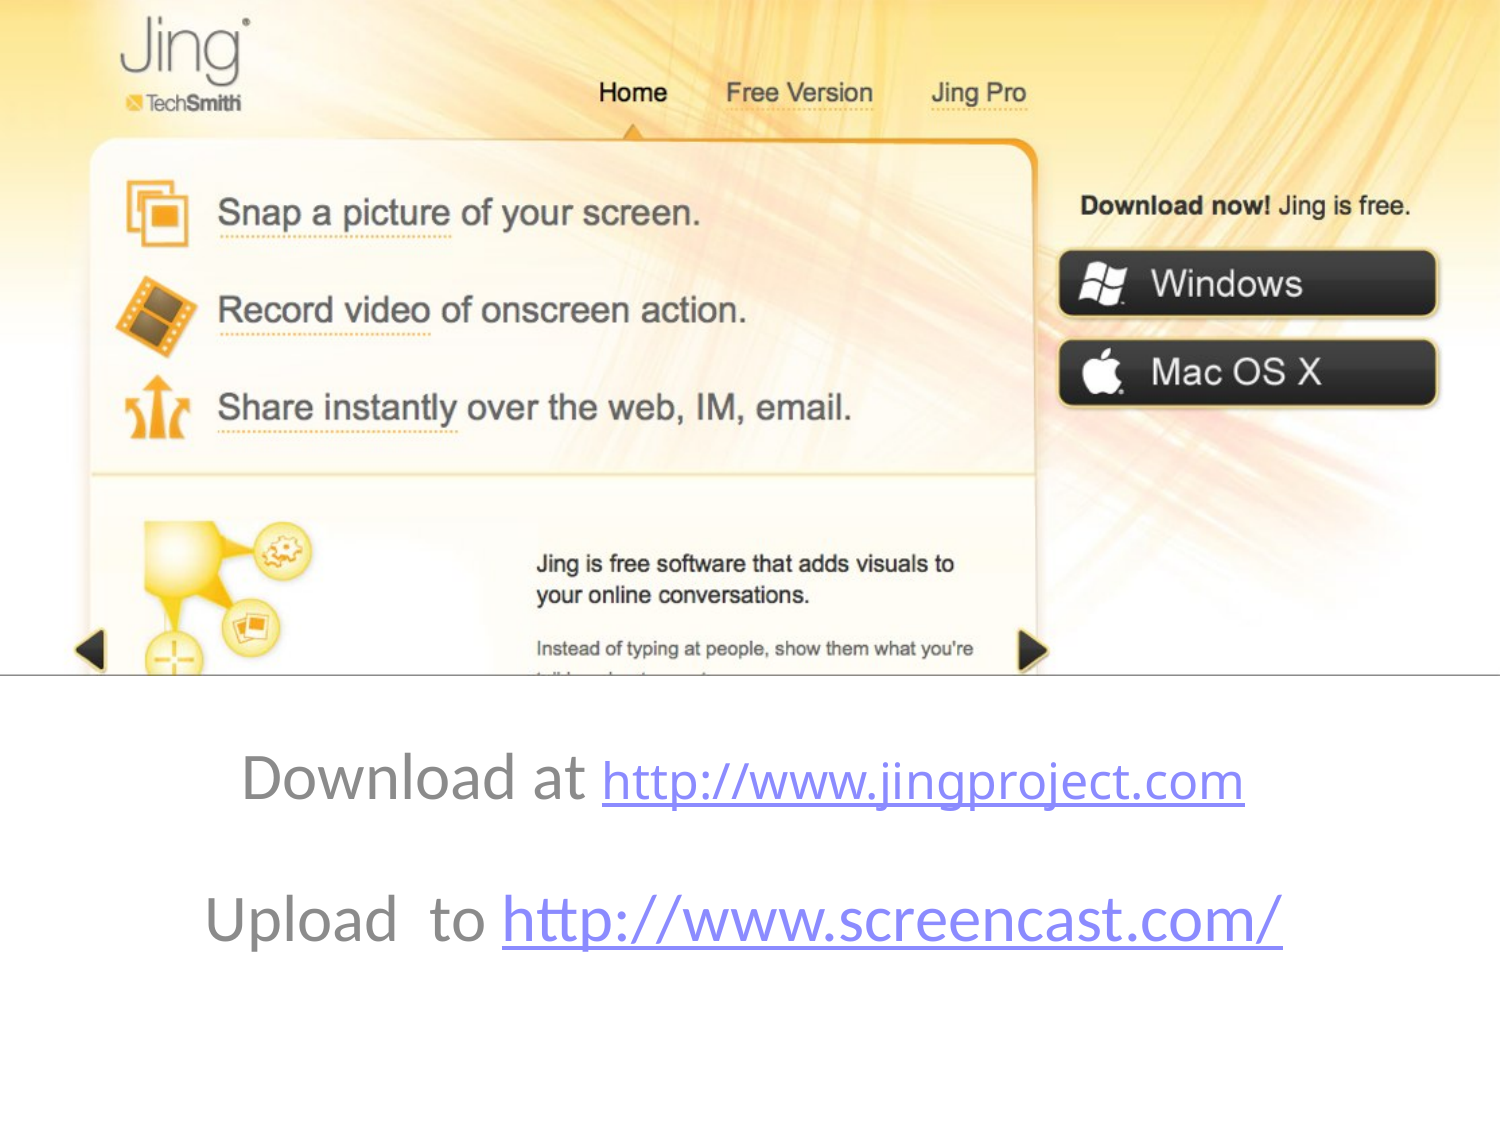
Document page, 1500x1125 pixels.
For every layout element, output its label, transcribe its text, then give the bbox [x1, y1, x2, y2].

subtitle Download at http://www.jingproject.com Upload to http://www.screencast.com/ [75, 725, 1413, 1125]
picture [0, 0, 1500, 677]
